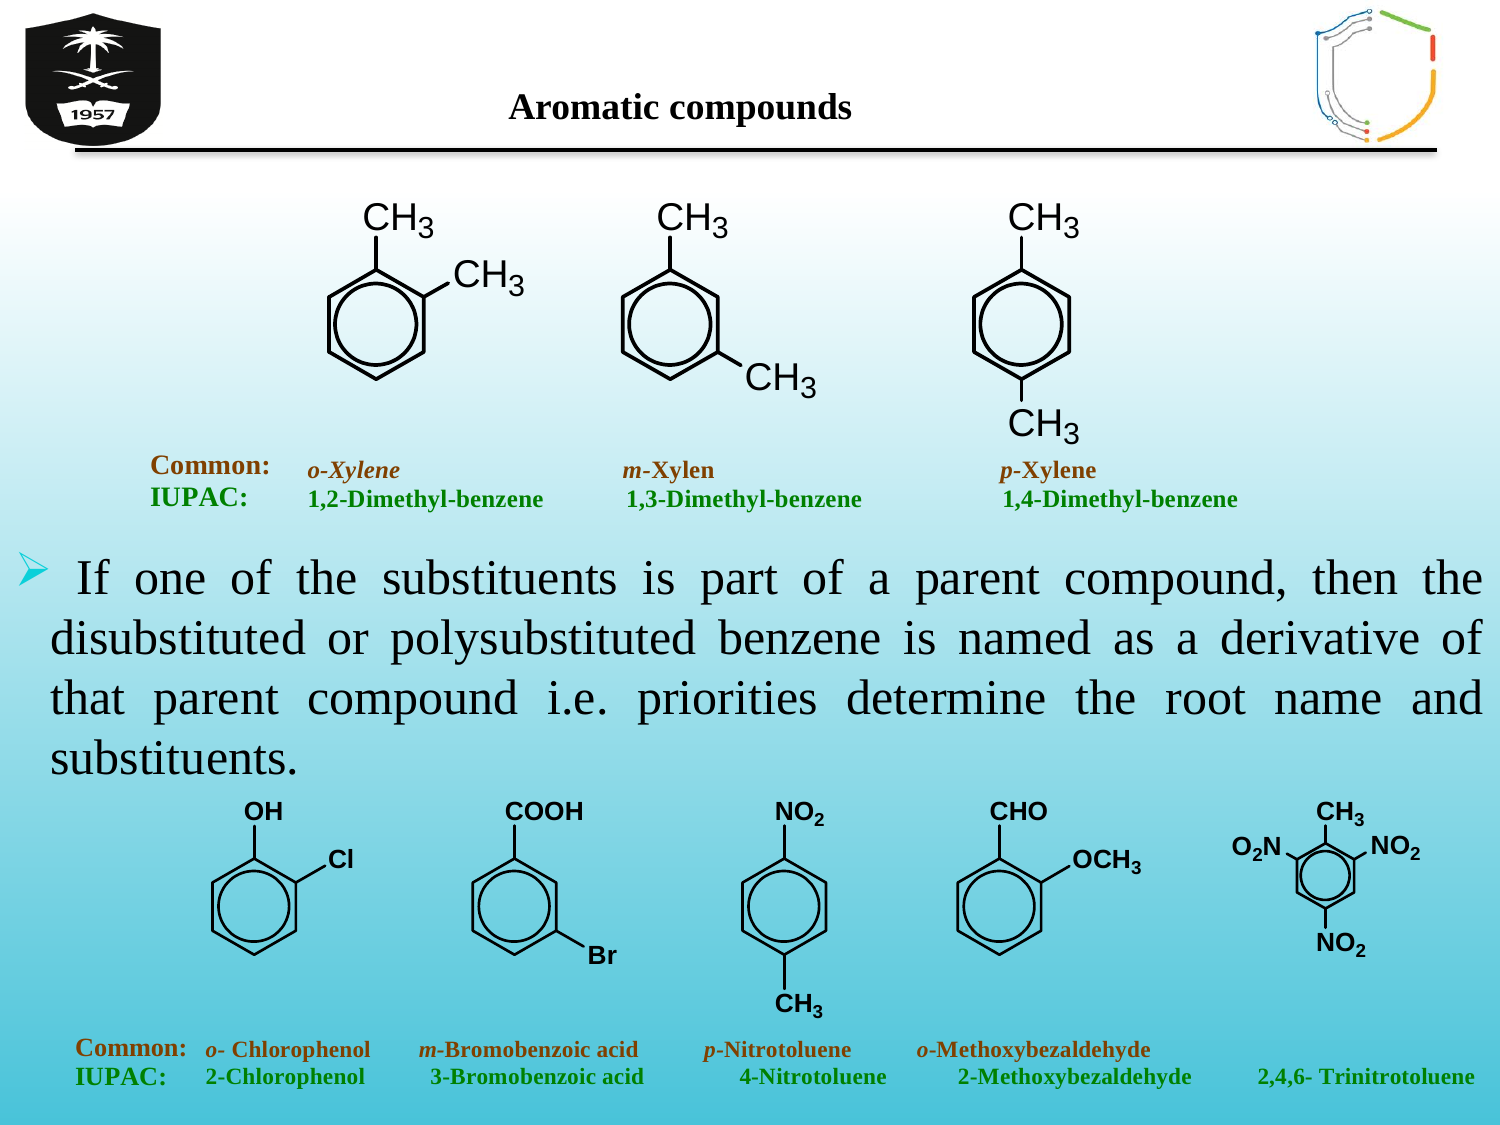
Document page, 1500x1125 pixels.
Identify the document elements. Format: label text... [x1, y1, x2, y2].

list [74, 799, 1476, 1092]
picture [1287, 0, 1463, 165]
text_box If one of the substituents is part of a parent compound, then the disubstituted or polysubstituted benzene is named as a derivative of that parent compound i.e. priorities determine the root name and substituents. [0, 537, 1500, 793]
picture [24, 12, 163, 151]
text_box Aromatic compounds [493, 74, 868, 135]
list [149, 199, 1239, 513]
